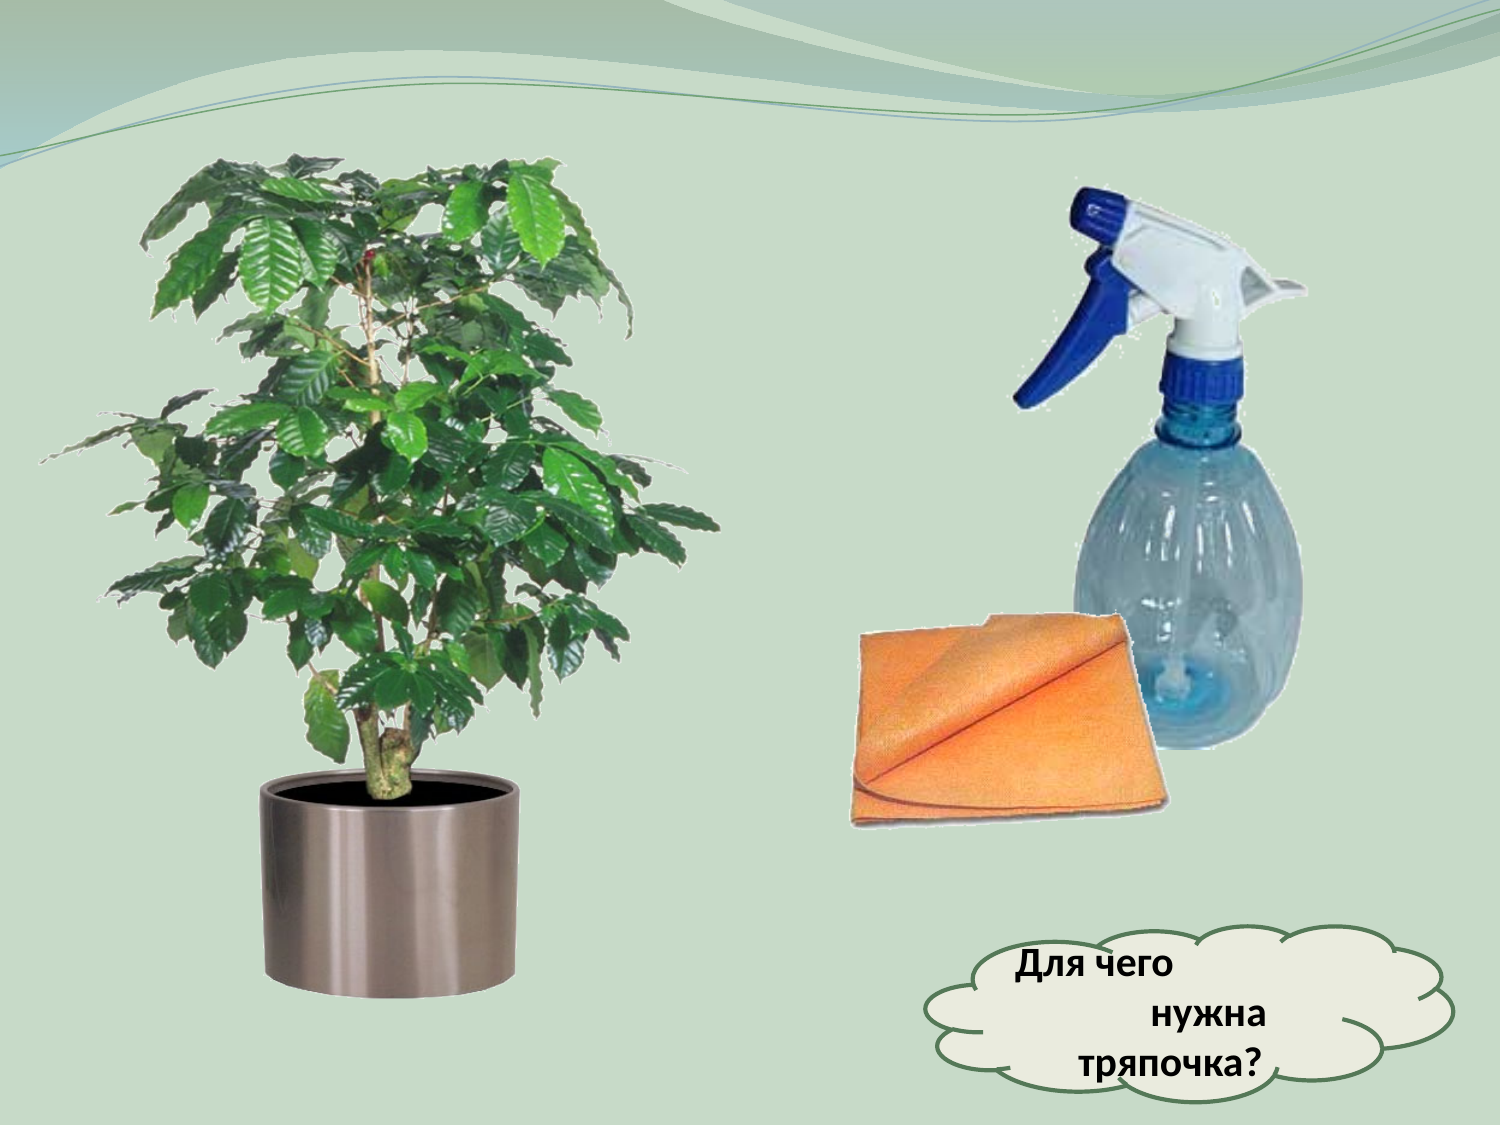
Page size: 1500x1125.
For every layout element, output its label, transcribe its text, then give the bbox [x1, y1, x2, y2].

picture [0, 34, 751, 1125]
text_box Для чего нужна тряпочка? [923, 924, 1456, 1105]
picture [796, 175, 1479, 926]
